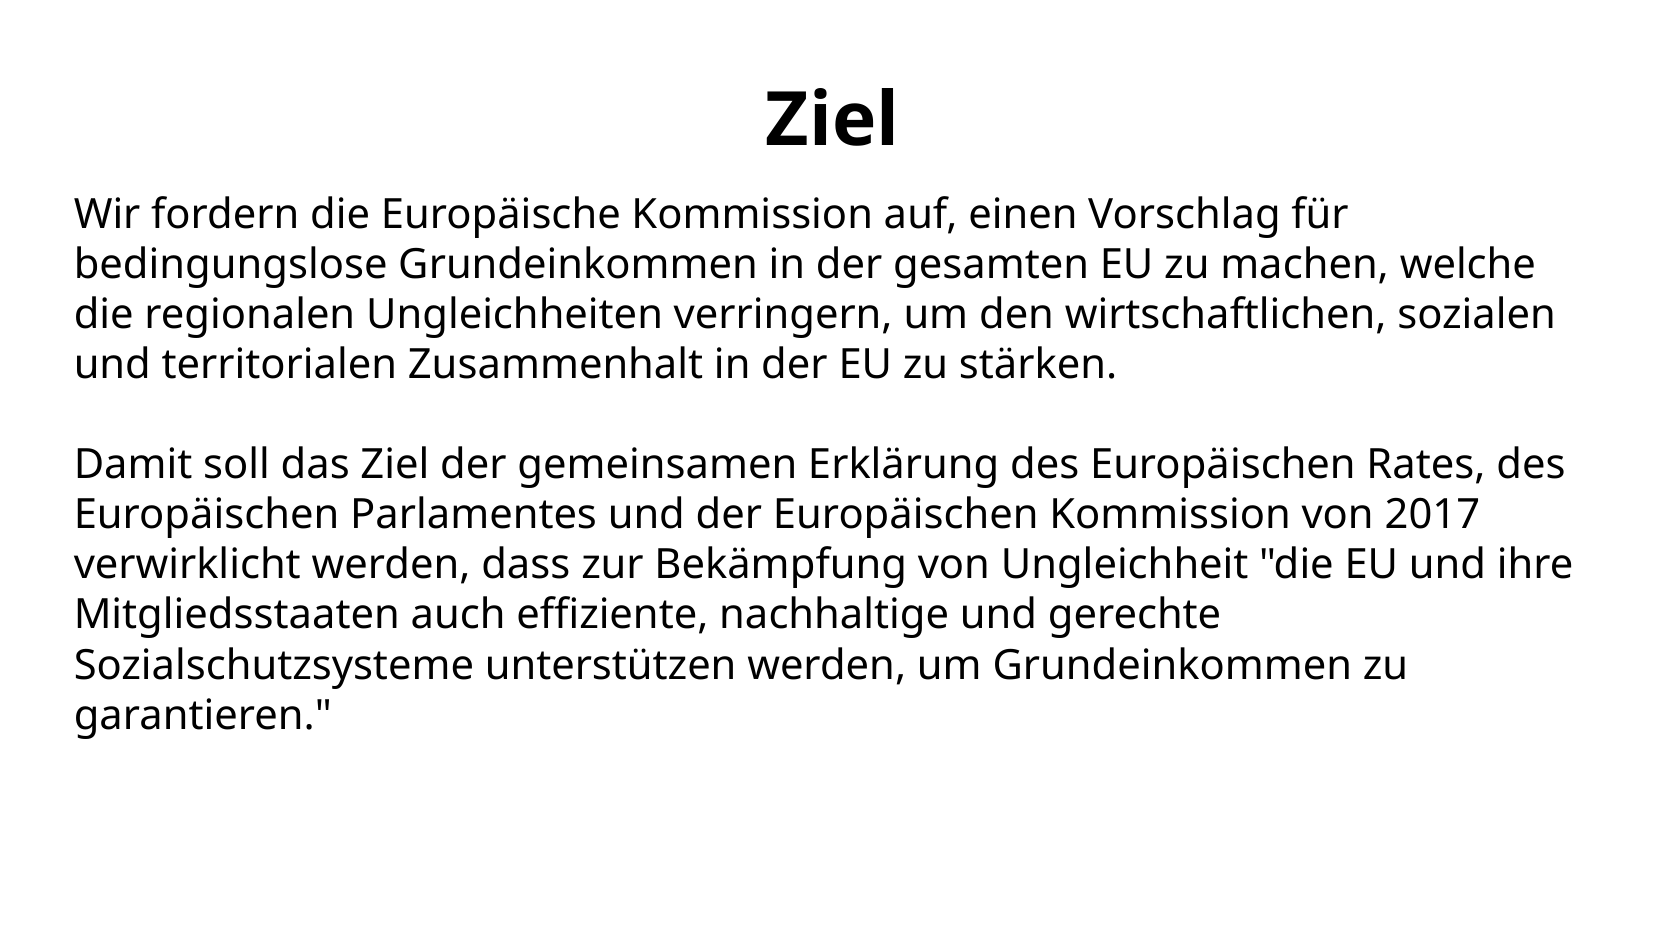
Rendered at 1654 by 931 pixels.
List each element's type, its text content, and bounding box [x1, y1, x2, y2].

text_box Ziel [88, 36, 1577, 179]
text_box Wir fordern die Europäische Kommission auf, einen Vorschlag für bedingungslose Grundeinkommen in der gesamten EU zu machen, welche die regionalen Ungleichheiten verringern, um den wirtschaftlichen, sozialen und territorialen Zusammenhalt in der EU zu stärken. Damit soll das Ziel der gemeinsamen Erklärung des Europäischen Rates, des Europäischen Parlamentes und der Europäischen Kommission von 2017 verwirklicht werden, dass zur Bekämpfung von Ungleichheit "die EU und ihre Mitgliedsstaaten auch effiziente, nachhaltige und gerechte Sozialschutzsysteme unterstützen werden, um Grundeinkommen zu garantieren." [59, 179, 1595, 804]
